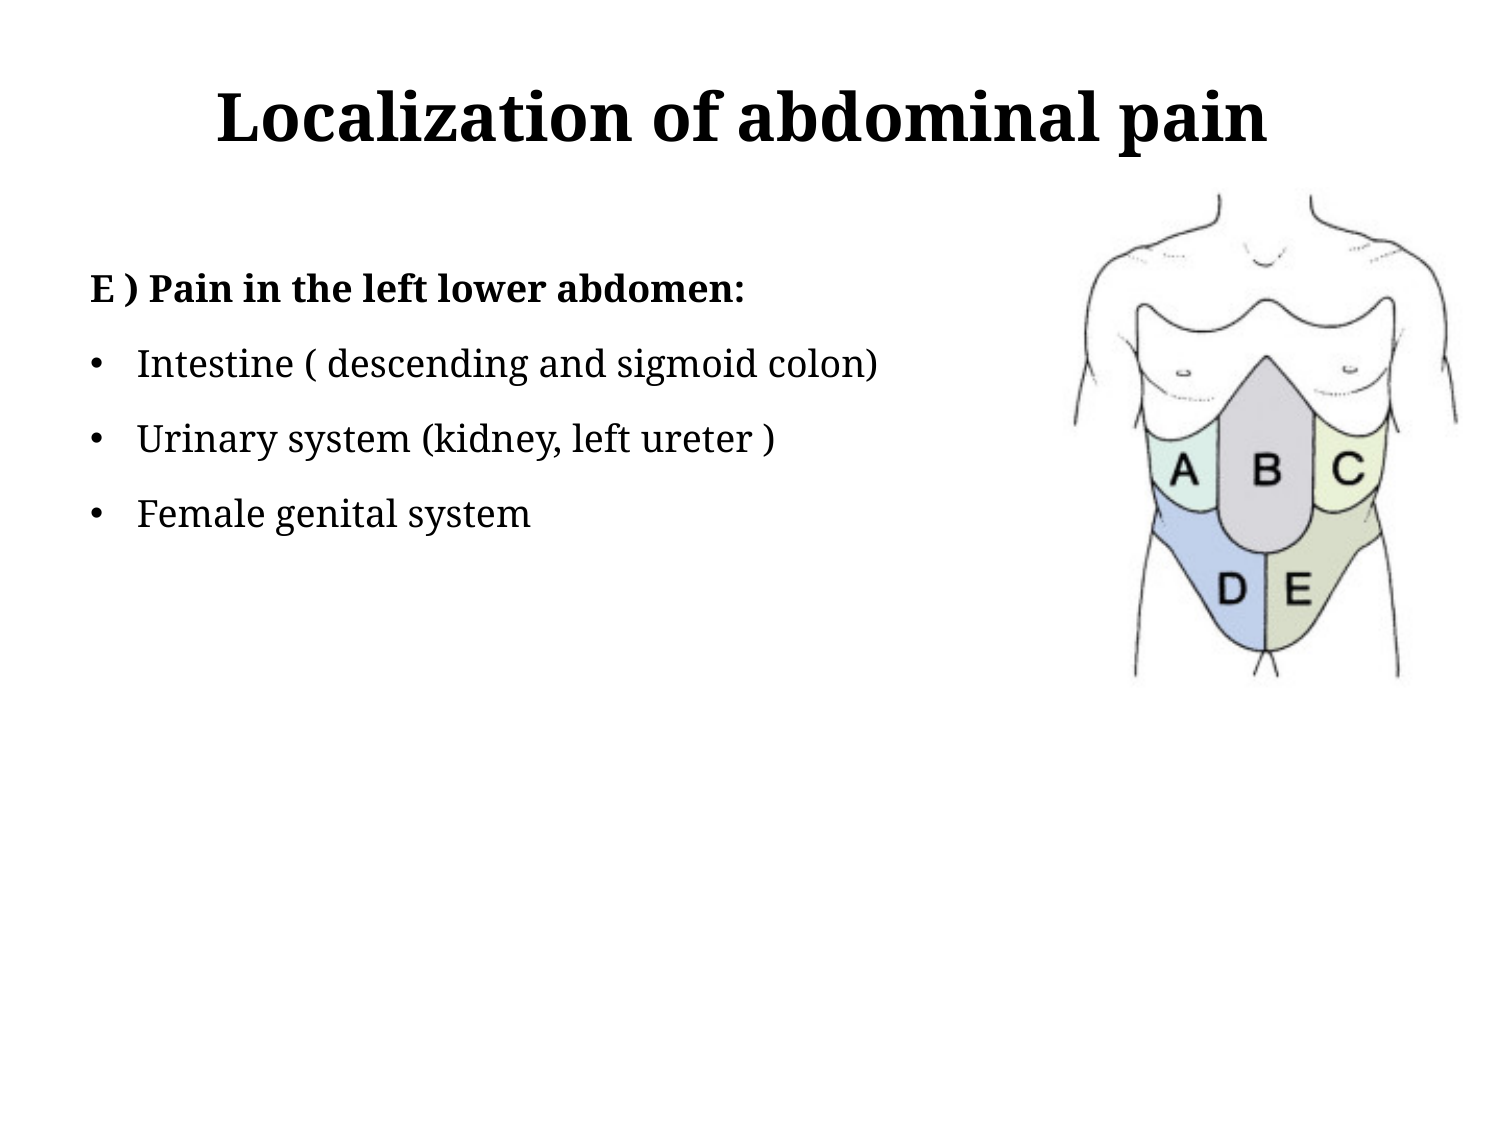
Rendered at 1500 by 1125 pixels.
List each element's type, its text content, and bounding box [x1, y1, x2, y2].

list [1062, 187, 1474, 692]
list E ) Pain in the left lower abdomen: Intestine ( descending and sigmoid colon) Urinary system (kidney, left ureter ) Female genital system [75, 235, 1213, 1050]
title Localization of abdominal pain [75, 44, 1413, 163]
